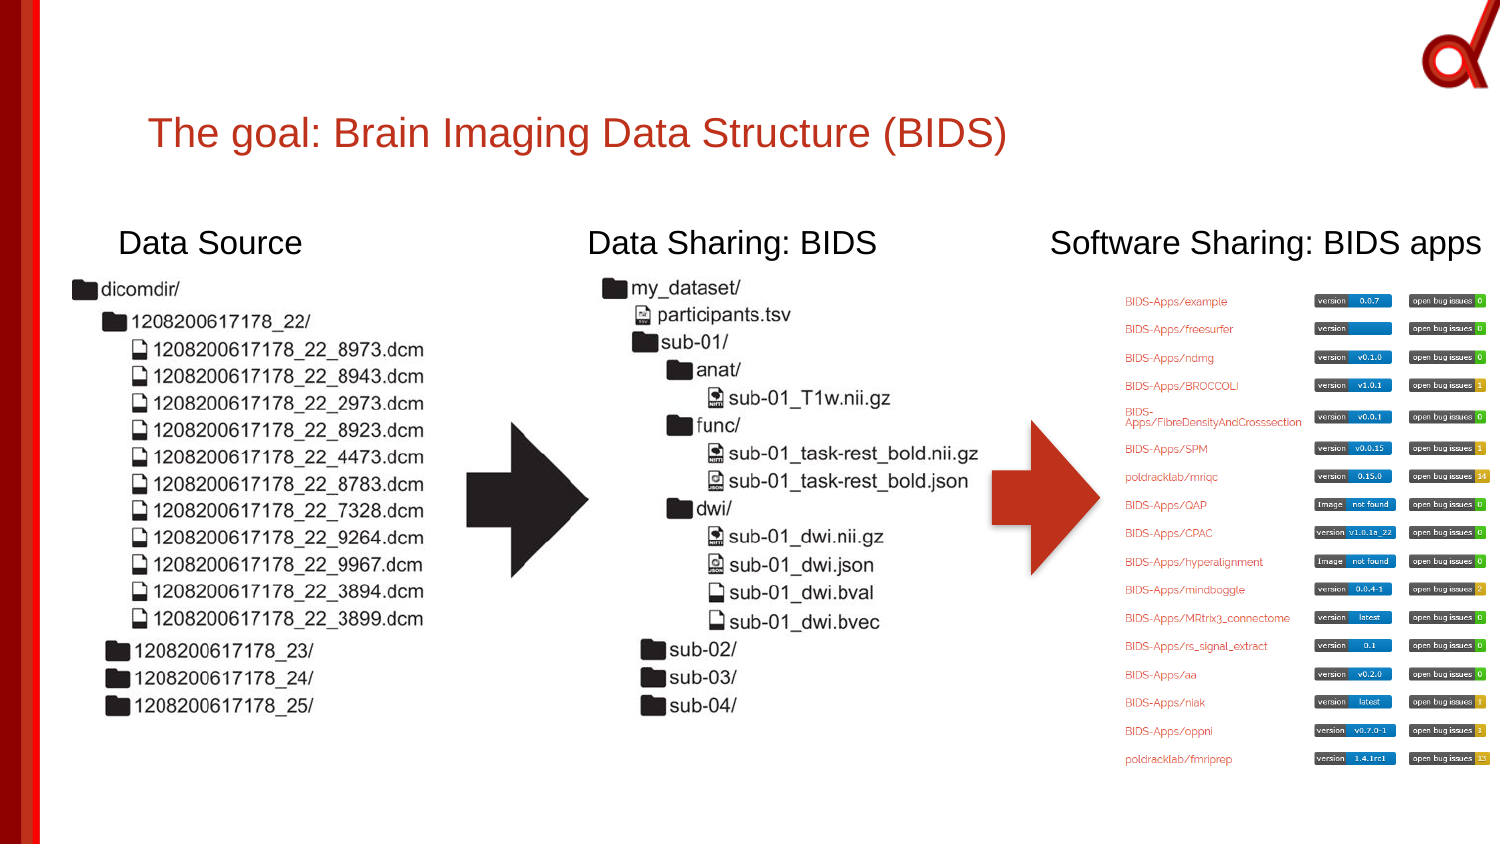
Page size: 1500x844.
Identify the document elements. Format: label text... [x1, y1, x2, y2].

text_box [991, 419, 1101, 577]
list The goal: Brain Imaging Data Structure (BIDS) [147, 106, 1388, 157]
text_box Data Sharing: BIDS [587, 206, 882, 275]
text_box Data Source [118, 206, 306, 275]
text_box Software Sharing: BIDS apps [1049, 206, 1489, 277]
picture [1114, 286, 1497, 769]
picture [72, 277, 978, 719]
